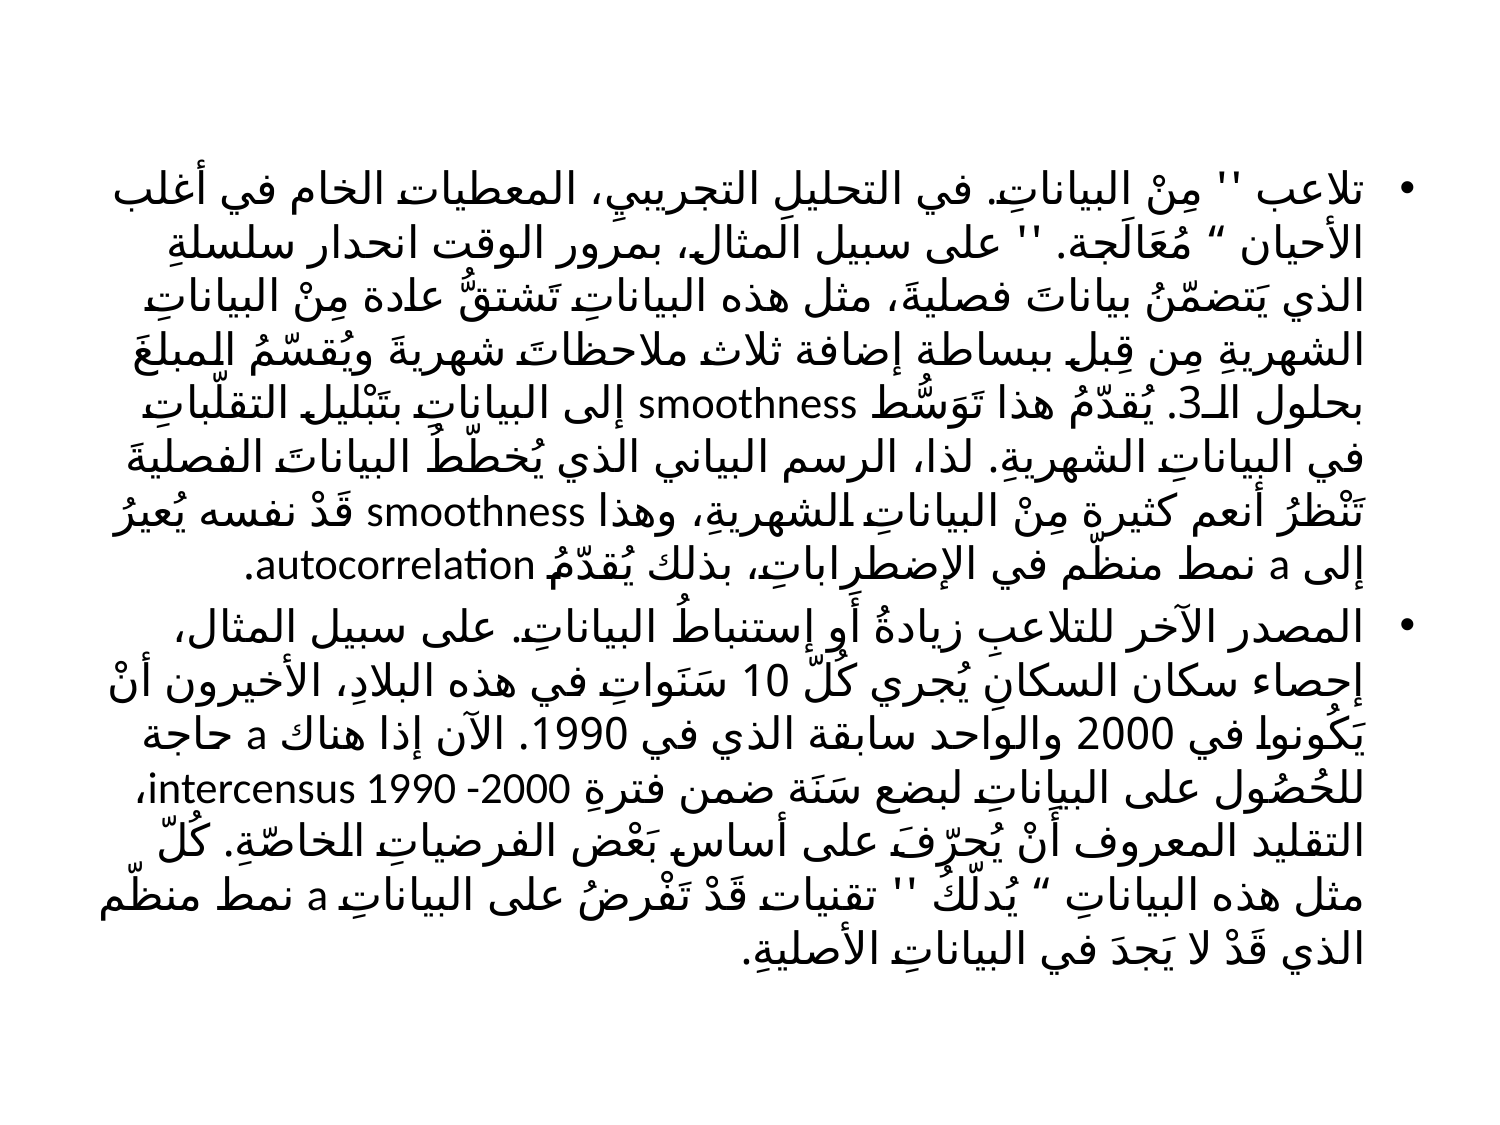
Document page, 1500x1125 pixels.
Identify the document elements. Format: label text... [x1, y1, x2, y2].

list تلاعب '' مِنْ البياناتِ. في التحليلِ التجريبيِ، المعطيات الخام في أغلب الأحيان “ مُعَالَجة. '' على سبيل المثال، بمرور الوقت انحدار سلسلةِ الذي يَتضمّنُ بياناتَ فصليةَ، مثل هذه البياناتِ تَشتقُّ عادة مِنْ البياناتِ الشهريةِ مِن قِبل ببساطة إضافة ثلاث ملاحظاتَ شهريةَ ويُقسّمُ المبلغَ بحلول الـ3. يُقدّمُ هذا تَوَسُّط smoothness إلى البياناتِ بتَبْليل التقلّباتِ في البياناتِ الشهريةِ. لذا، الرسم البياني الذي يُخطّطُ البياناتَ الفصليةَ تَنْظرُ أنعم كثيرة مِنْ البياناتِ الشهريةِ، وهذا smoothness قَدْ نفسه يُعيرُ إلى a نمط منظّم في الإضطراباتِ، بذلك يُقدّمُ autocorrelation. المصدر الآخر للتلاعبِ زيادةُ أَو إستنباطُ البياناتِ. على سبيل المثال، إحصاء سكان السكانِ يُجري كُلّ 10 سَنَواتِ في هذه البلادِ، الأخيرون أنْ يَكُونوا في 2000 والواحد سابقة الذي في 1990. الآن إذا هناك a حاجة للحُصُول على البياناتِ لبضع سَنَة ضمن فترةِ intercensus 1990 -2000، التقليد المعروف أَنْ يُحرّفَ على أساس بَعْض الفرضياتِ الخاصّةِ. كُلّ مثل هذه البياناتِ “ يُدلّكُ '' تقنيات قَدْ تَفْرضُ على البياناتِ a نمط منظّم الذي قَدْ لا يَجدَ في البياناتِ الأصليةِ. [75, 152, 1425, 1005]
